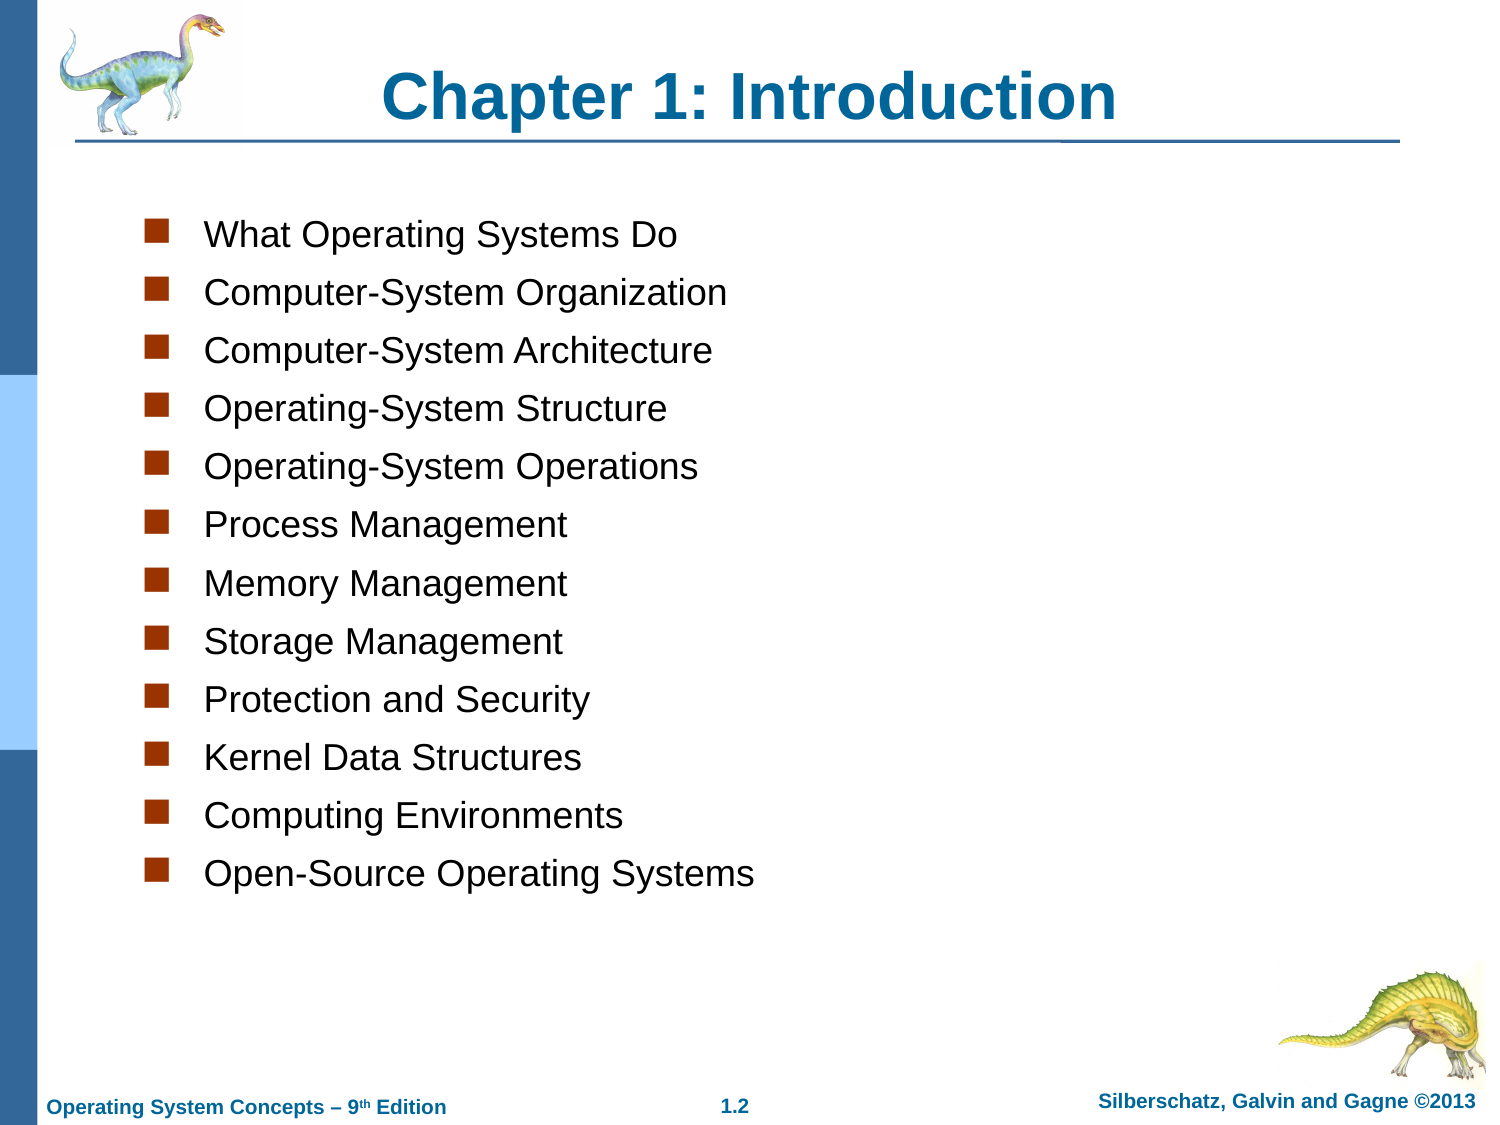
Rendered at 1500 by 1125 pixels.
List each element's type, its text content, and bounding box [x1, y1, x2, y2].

list What Operating Systems Do Computer-System Organization Computer-System Architecture Operating-System Structure Operating-System Operations Process Management Memory Management Storage Management Protection and Security Kernel Data Structures Computing Environments Open-Source Operating Systems [132, 202, 1483, 946]
title Chapter 1: Introduction [74, 45, 1426, 141]
picture [46, 0, 243, 149]
picture [1275, 959, 1486, 1090]
